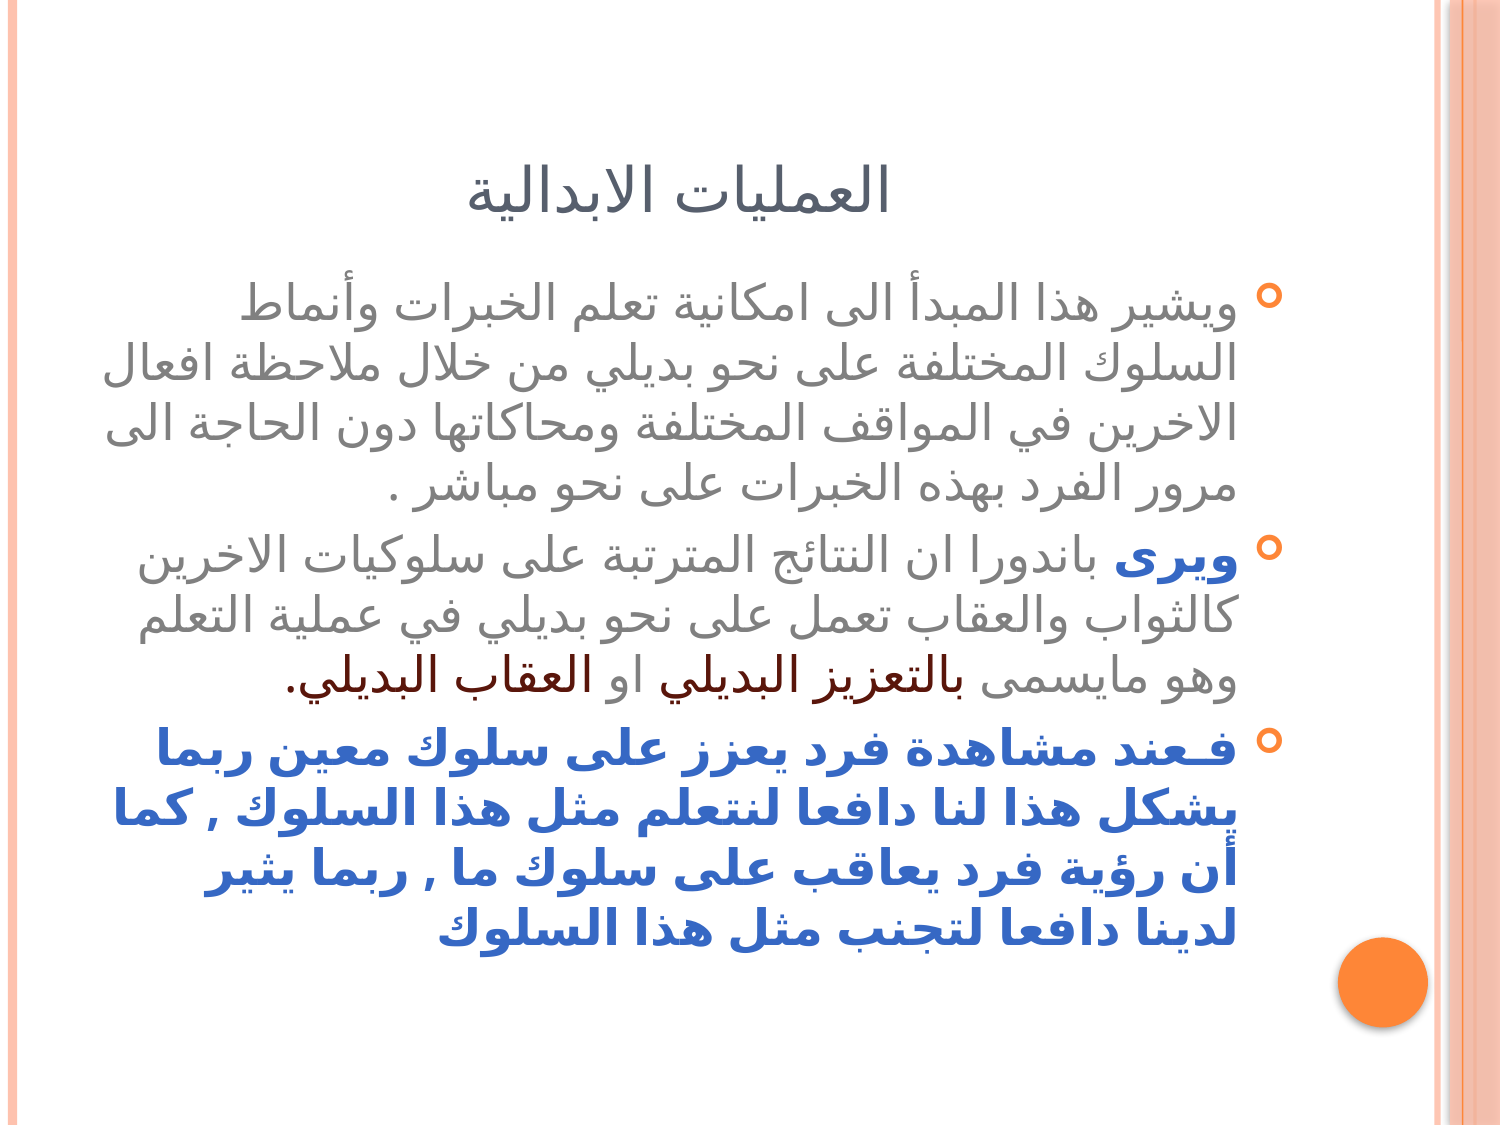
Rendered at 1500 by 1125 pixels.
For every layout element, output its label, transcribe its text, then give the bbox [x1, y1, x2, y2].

list ويشير هذا المبدأ الى امكانية تعلم الخبرات وأنماط السلوك المختلفة على نحو بديلي من خلال ملاحظة افعال الاخرين في المواقف المختلفة ومحاكاتها دون الحاجة الى مرور الفرد بهذه الخبرات على نحو مباشر . ويرى باندورا ان النتائج المترتبة على سلوكيات الاخرين كالثواب والعقاب تعمل على نحو بديلي في عملية التعلم وهو مايسمى بالتعزيز البديلي او العقاب البديلي. فـعند مشاهدة فرد يعزز على سلوك معين ربما يشكل هذا لنا دافعا لنتعلم مثل هذا السلوك , كما أن رؤية فرد يعاقب على سلوك ما , ربما يثير لدينا دافعا لتجنب مثل هذا السلوك [75, 262, 1300, 1062]
title العمليات الابدالية [75, 45, 1300, 233]
